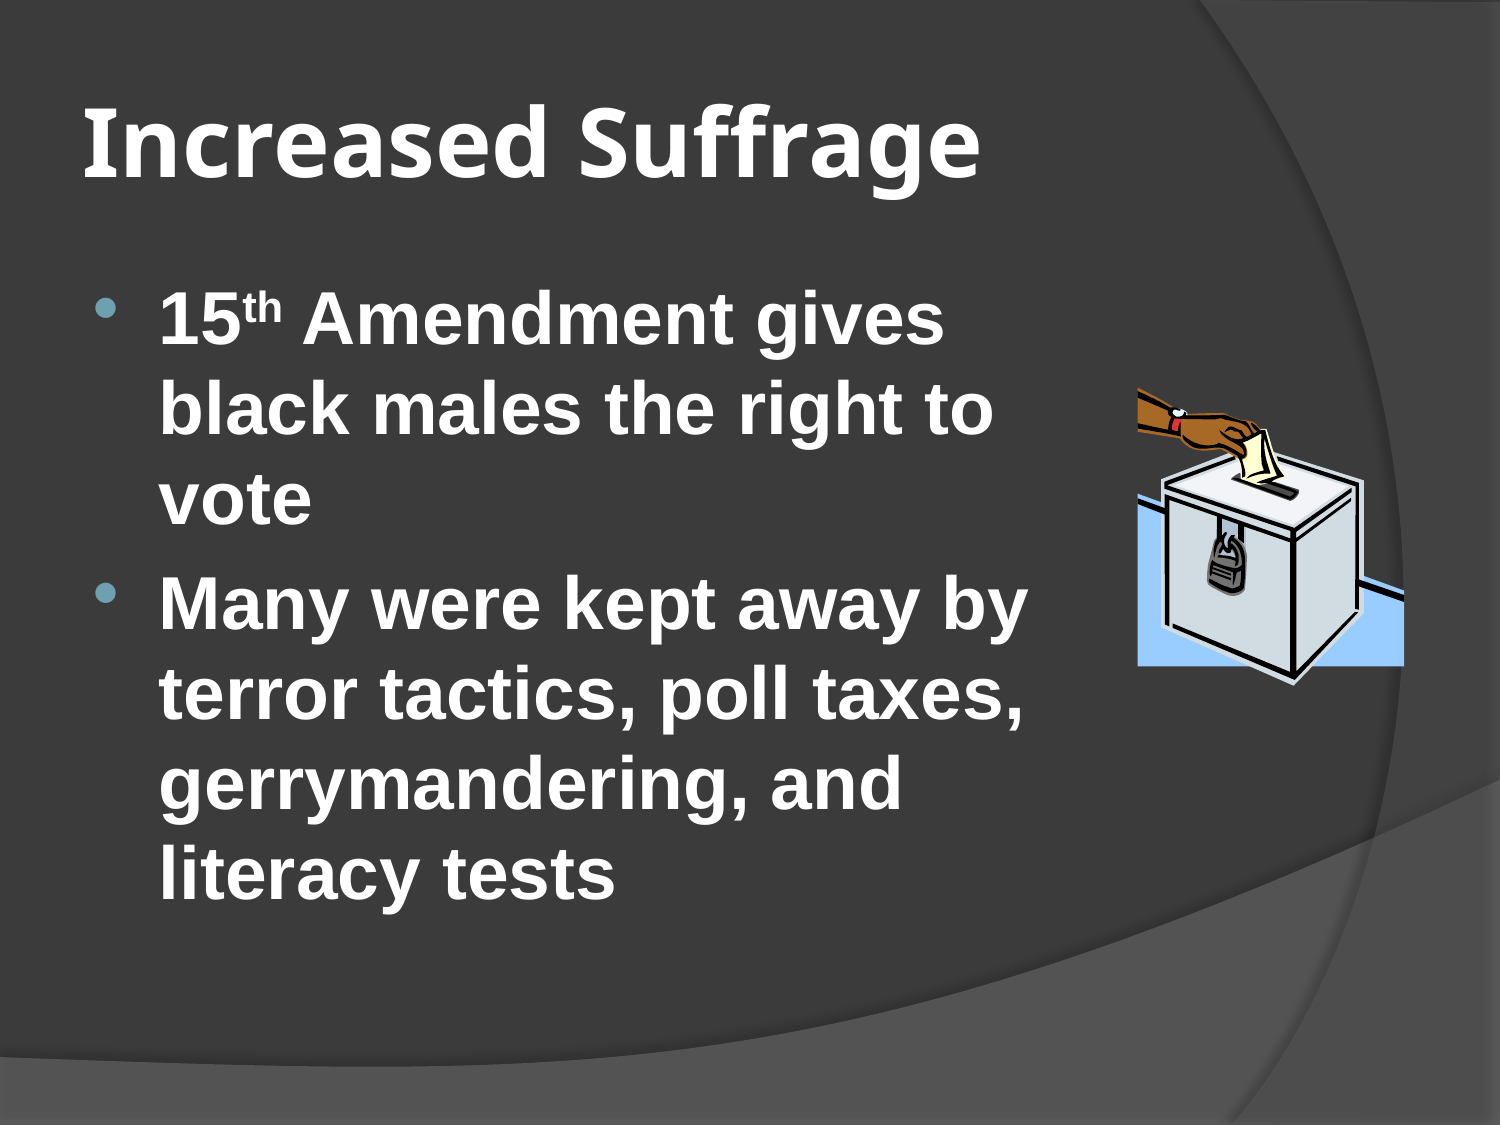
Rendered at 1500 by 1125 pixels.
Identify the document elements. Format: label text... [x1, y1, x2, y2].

title Increased Suffrage [75, 45, 1425, 233]
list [1137, 387, 1405, 686]
list 15th Amendment gives black males the right to vote Many were kept away by terror tactics, poll taxes, gerrymandering, and literacy tests [75, 262, 1050, 1125]
